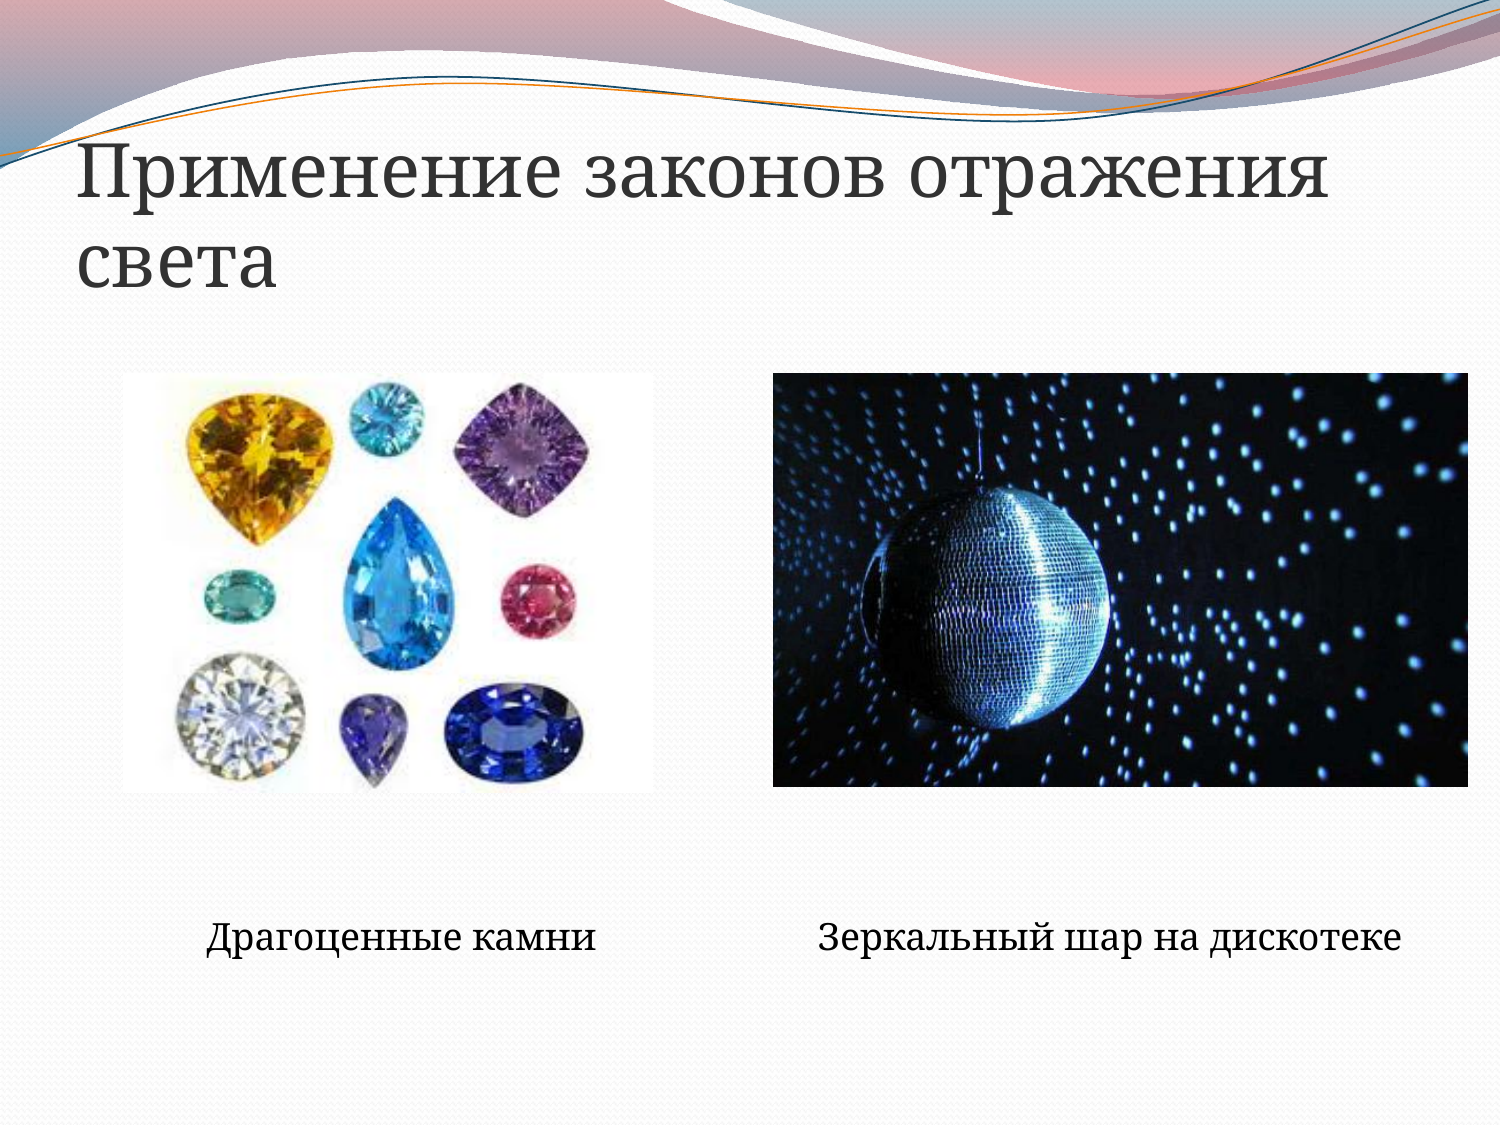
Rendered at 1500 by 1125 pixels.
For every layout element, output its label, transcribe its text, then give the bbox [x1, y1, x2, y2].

text_box Зеркальный шар на дискотеке [773, 905, 1447, 965]
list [773, 373, 1468, 788]
title Применение законов отражения света [75, 115, 1425, 303]
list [123, 373, 653, 793]
text_box Драгоценные камни [135, 905, 668, 965]
